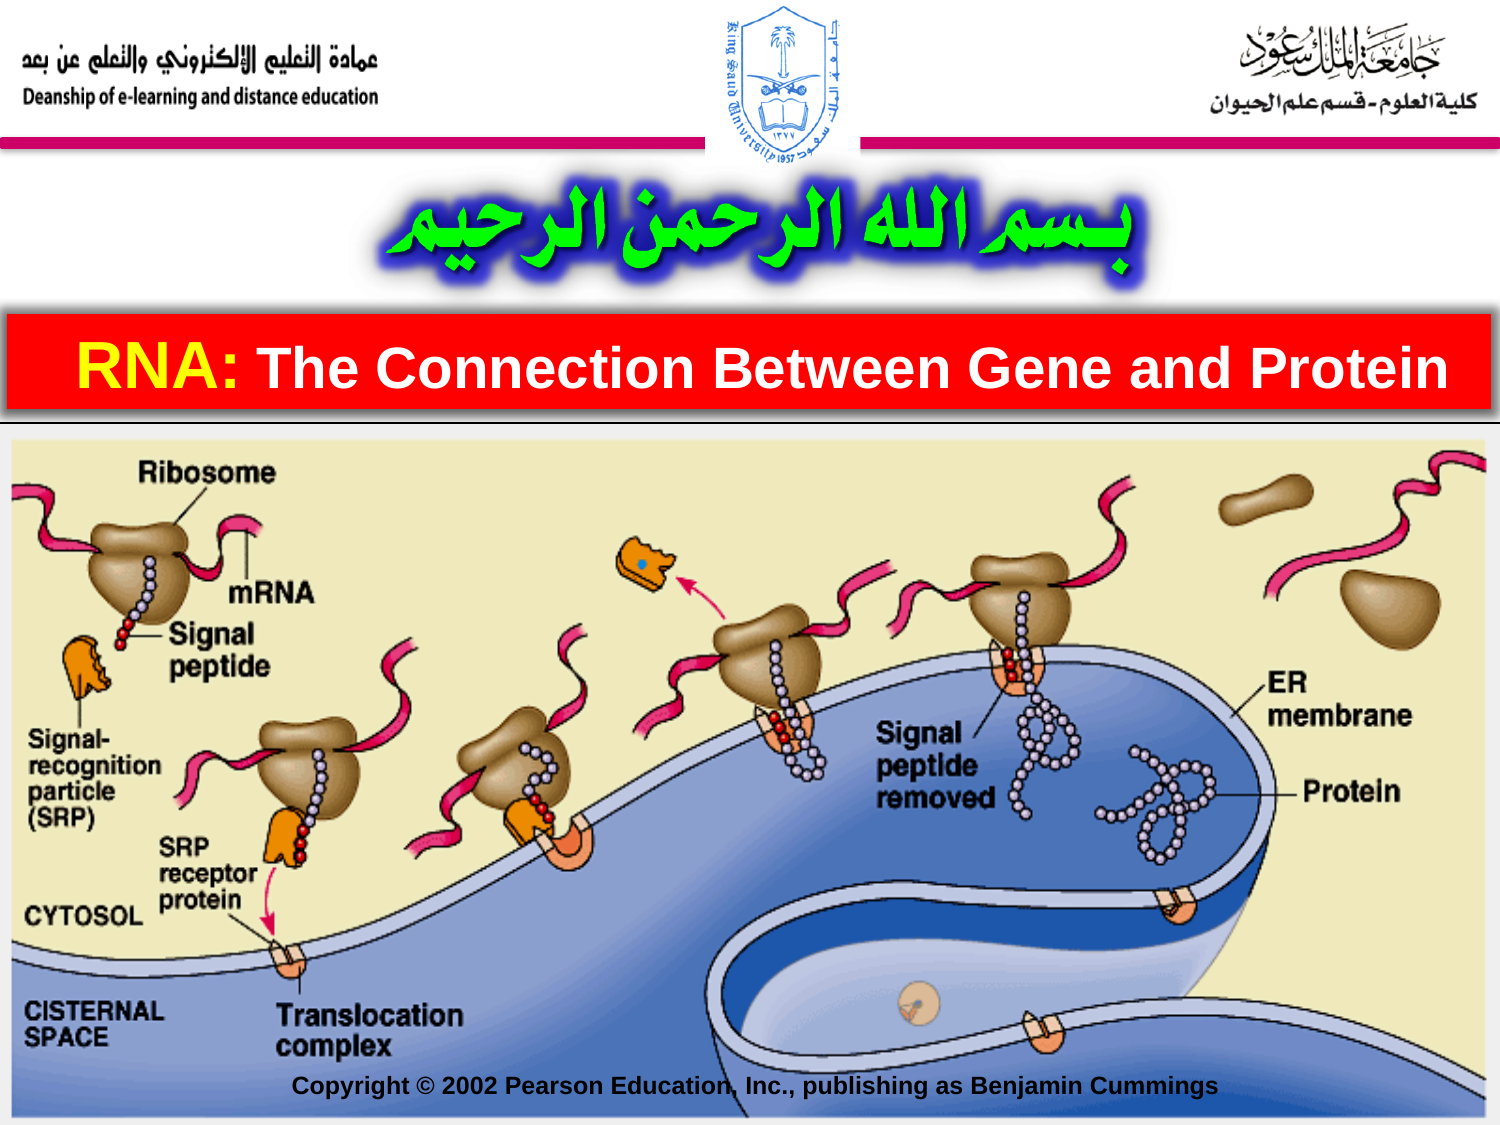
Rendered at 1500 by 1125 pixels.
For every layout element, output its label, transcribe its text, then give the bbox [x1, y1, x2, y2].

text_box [0, 0, 1500, 168]
picture [324, 124, 1206, 296]
text_box RNA: The Connection Between Gene and Protein [6, 314, 1491, 409]
picture [0, 423, 1500, 1125]
